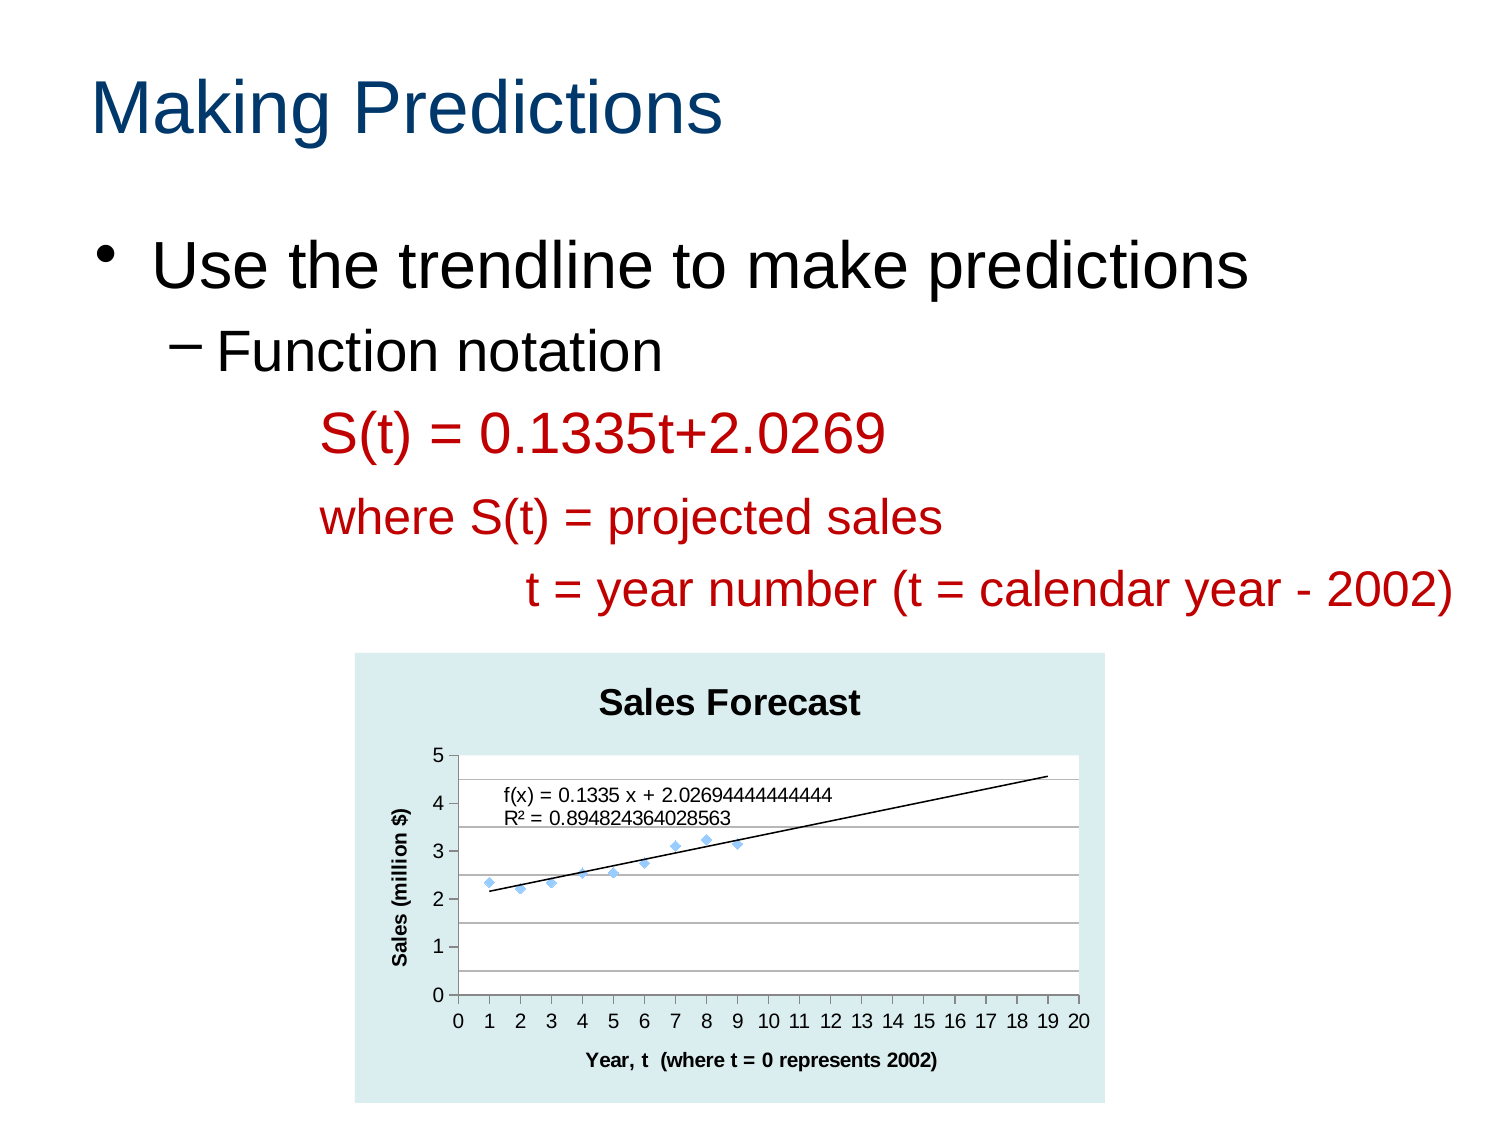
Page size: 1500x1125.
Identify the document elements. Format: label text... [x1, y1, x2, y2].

title Making Predictions [74, 44, 1426, 163]
chart [354, 652, 1106, 1104]
list Use the trendline to make predictions Function notation S(t) = 0.1335t+2.0269 where S(t) = projected sales t = year number (t = calendar year - 2002) [79, 213, 1478, 1007]
